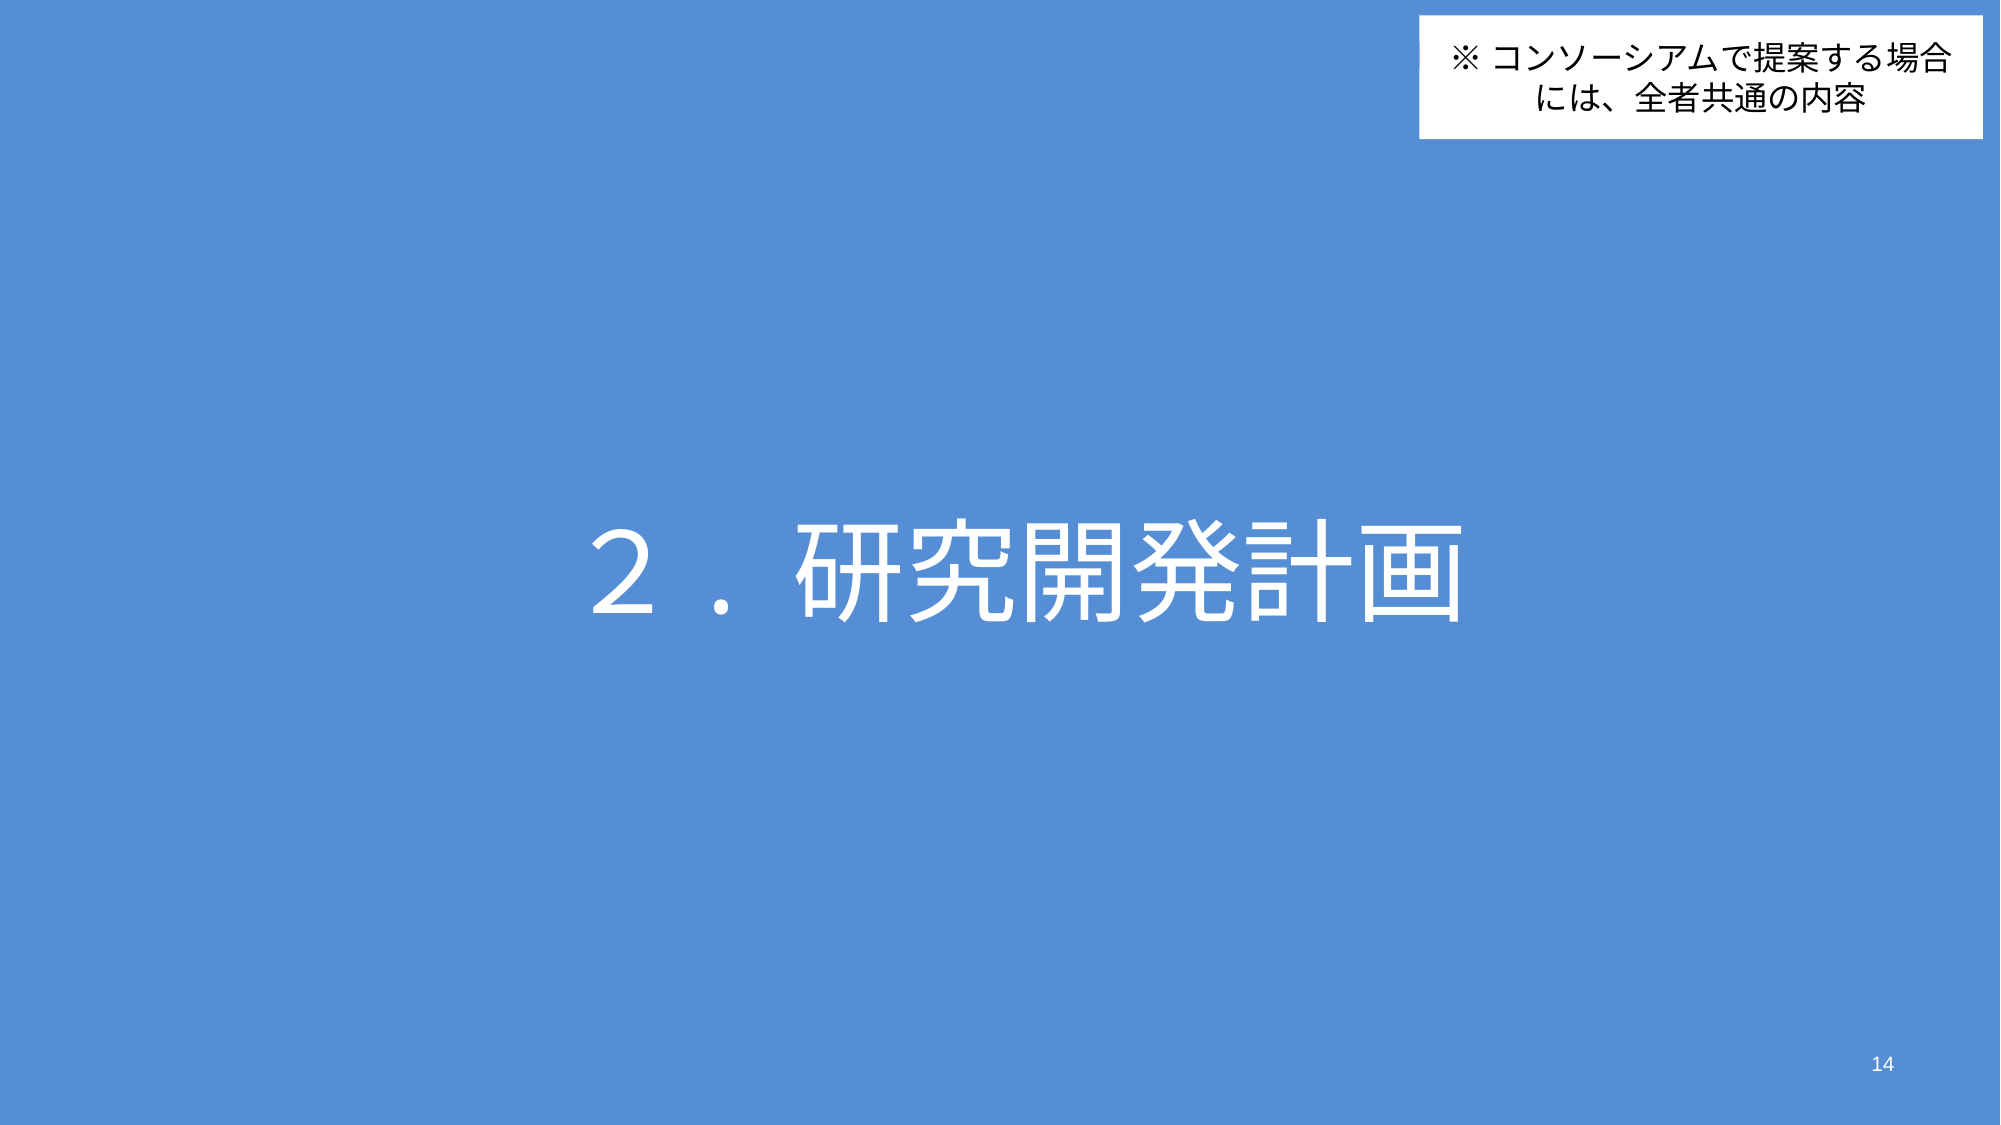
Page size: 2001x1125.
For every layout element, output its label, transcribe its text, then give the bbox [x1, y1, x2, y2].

text_box ２. 研究開発計画 [226, 299, 1808, 826]
text_box ※コンソーシアムで提案する場合には、全者共通の内容 [1418, 14, 1984, 141]
